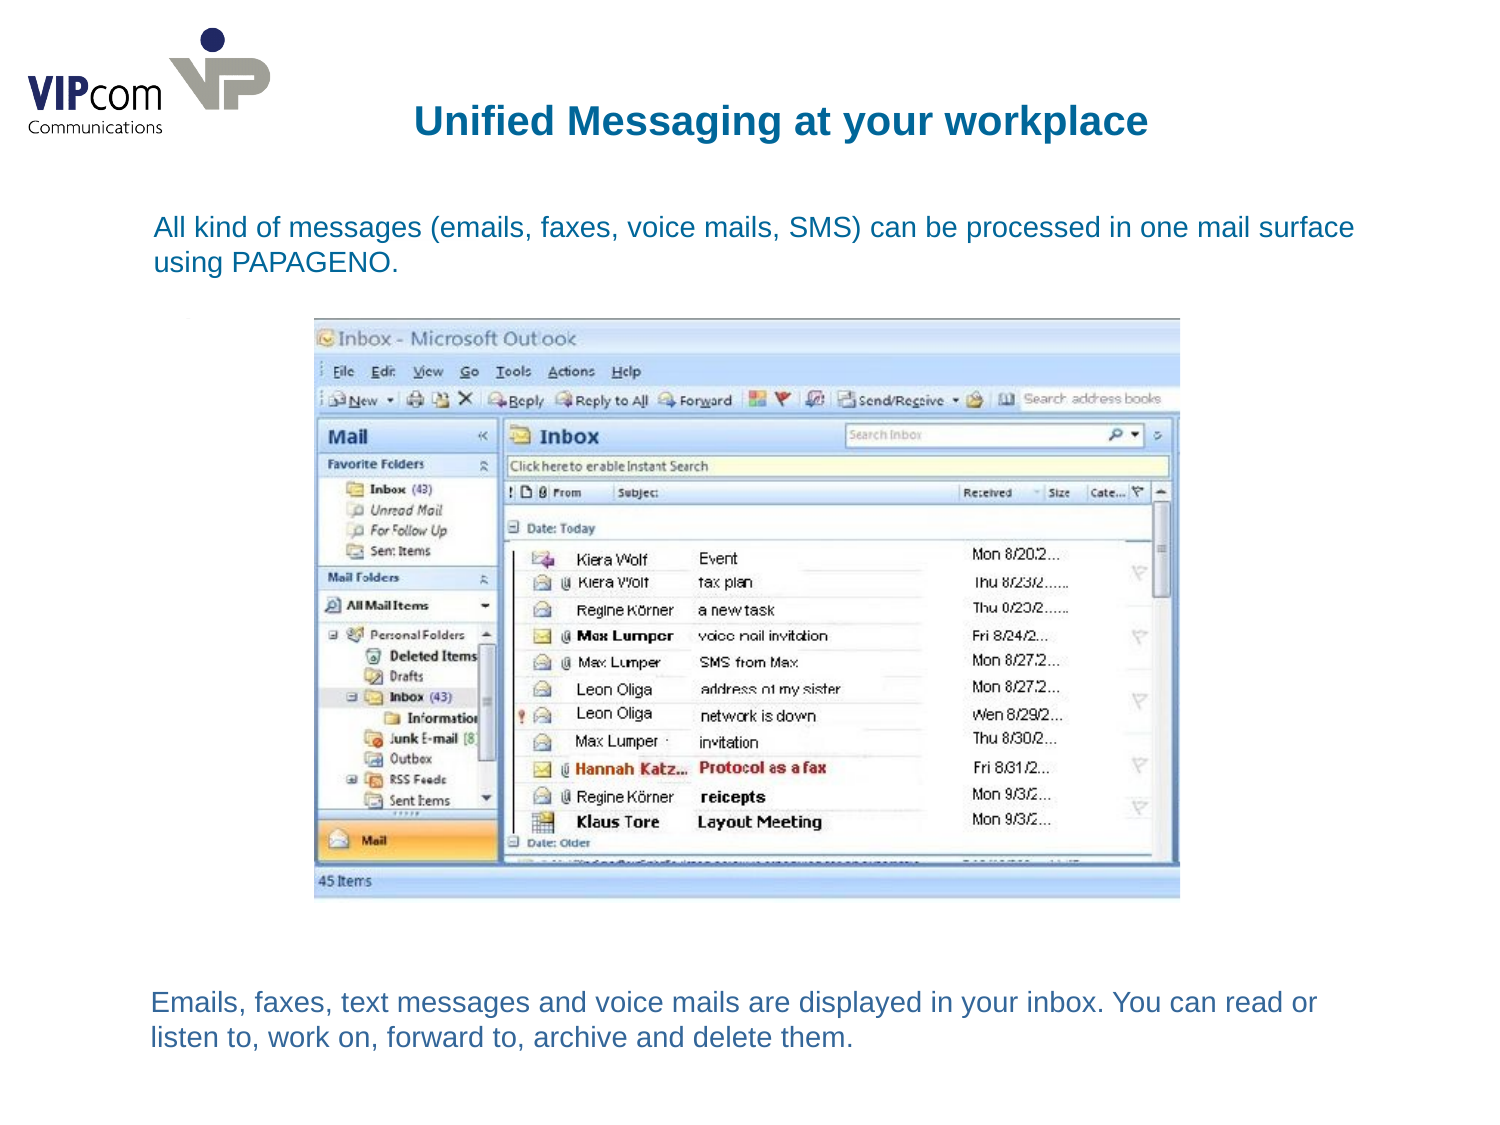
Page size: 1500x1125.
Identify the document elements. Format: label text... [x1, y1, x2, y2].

text_box Emails, faxes, text messages and voice mails are displayed in your inbox. You can read or listen to, work on, forward to, archive and delete them. [135, 975, 1394, 1061]
title Unified Messaging at your workplace [125, 74, 1438, 162]
picture [24, 24, 274, 137]
text_box All kind of messages (emails, faxes, voice mails, SMS) can be processed in one mail surface using PAPAGENO. [138, 200, 1397, 287]
picture [314, 318, 1181, 903]
